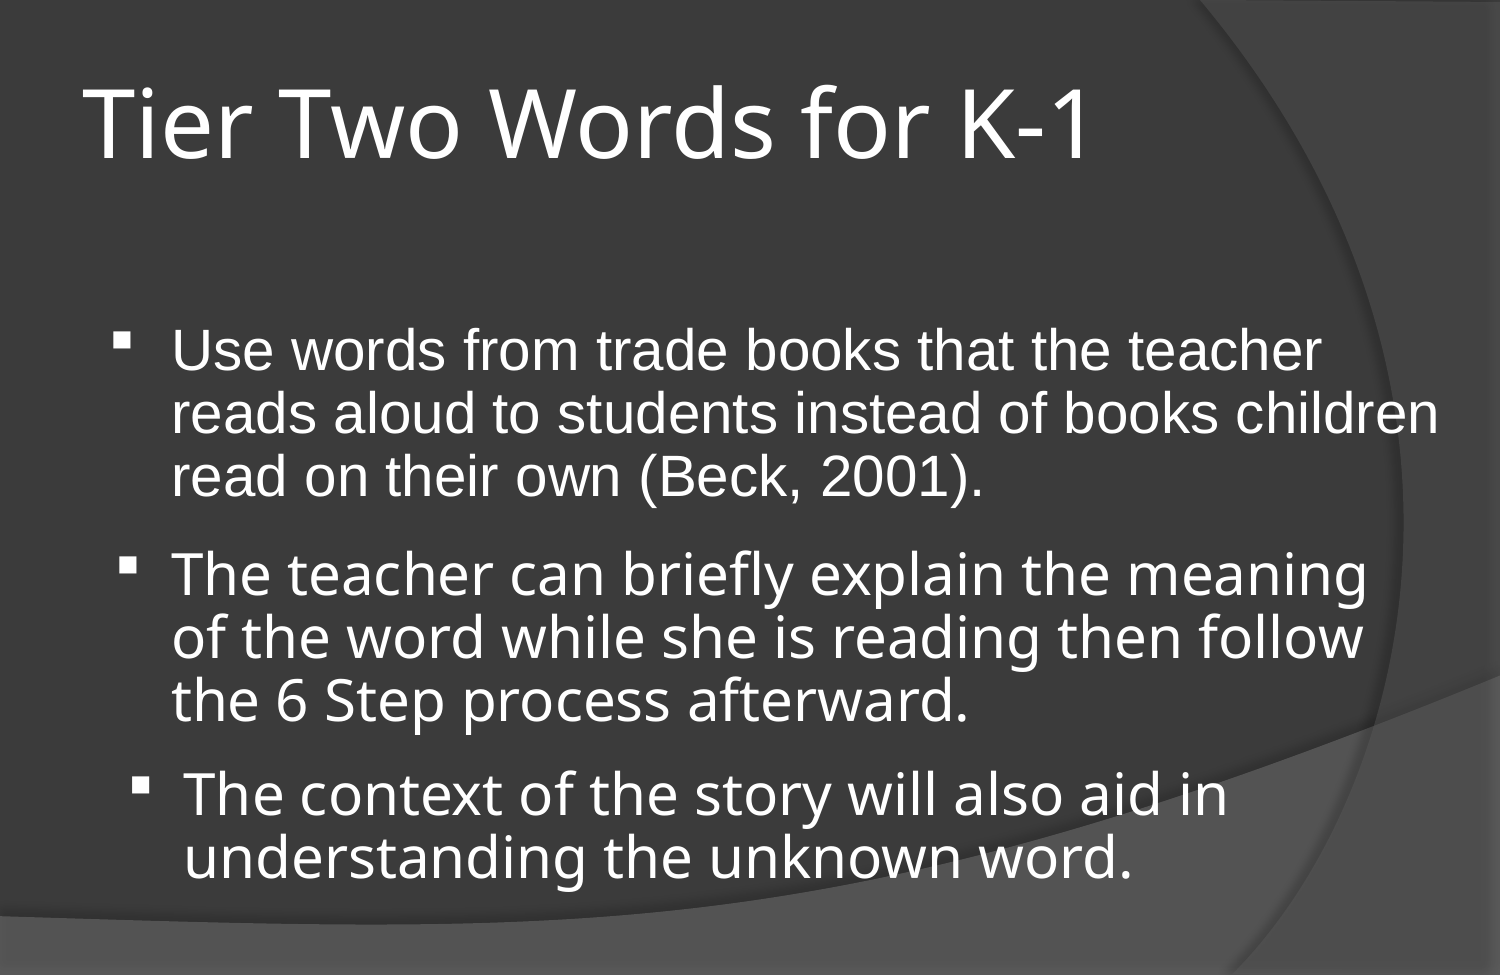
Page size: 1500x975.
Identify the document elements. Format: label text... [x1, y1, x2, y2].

list Use words from trade books that the teacher reads aloud to students instead of books children read on their own (Beck, 2001). [87, 312, 1476, 531]
title Tier Two Words for K-1 [74, 38, 1301, 202]
text_box The context of the story will also aid in understanding the unknown word. [112, 757, 1388, 900]
text_box The teacher can briefly explain the meaning of the word while she is reading then follow the 6 Step process afterward. [99, 537, 1388, 693]
